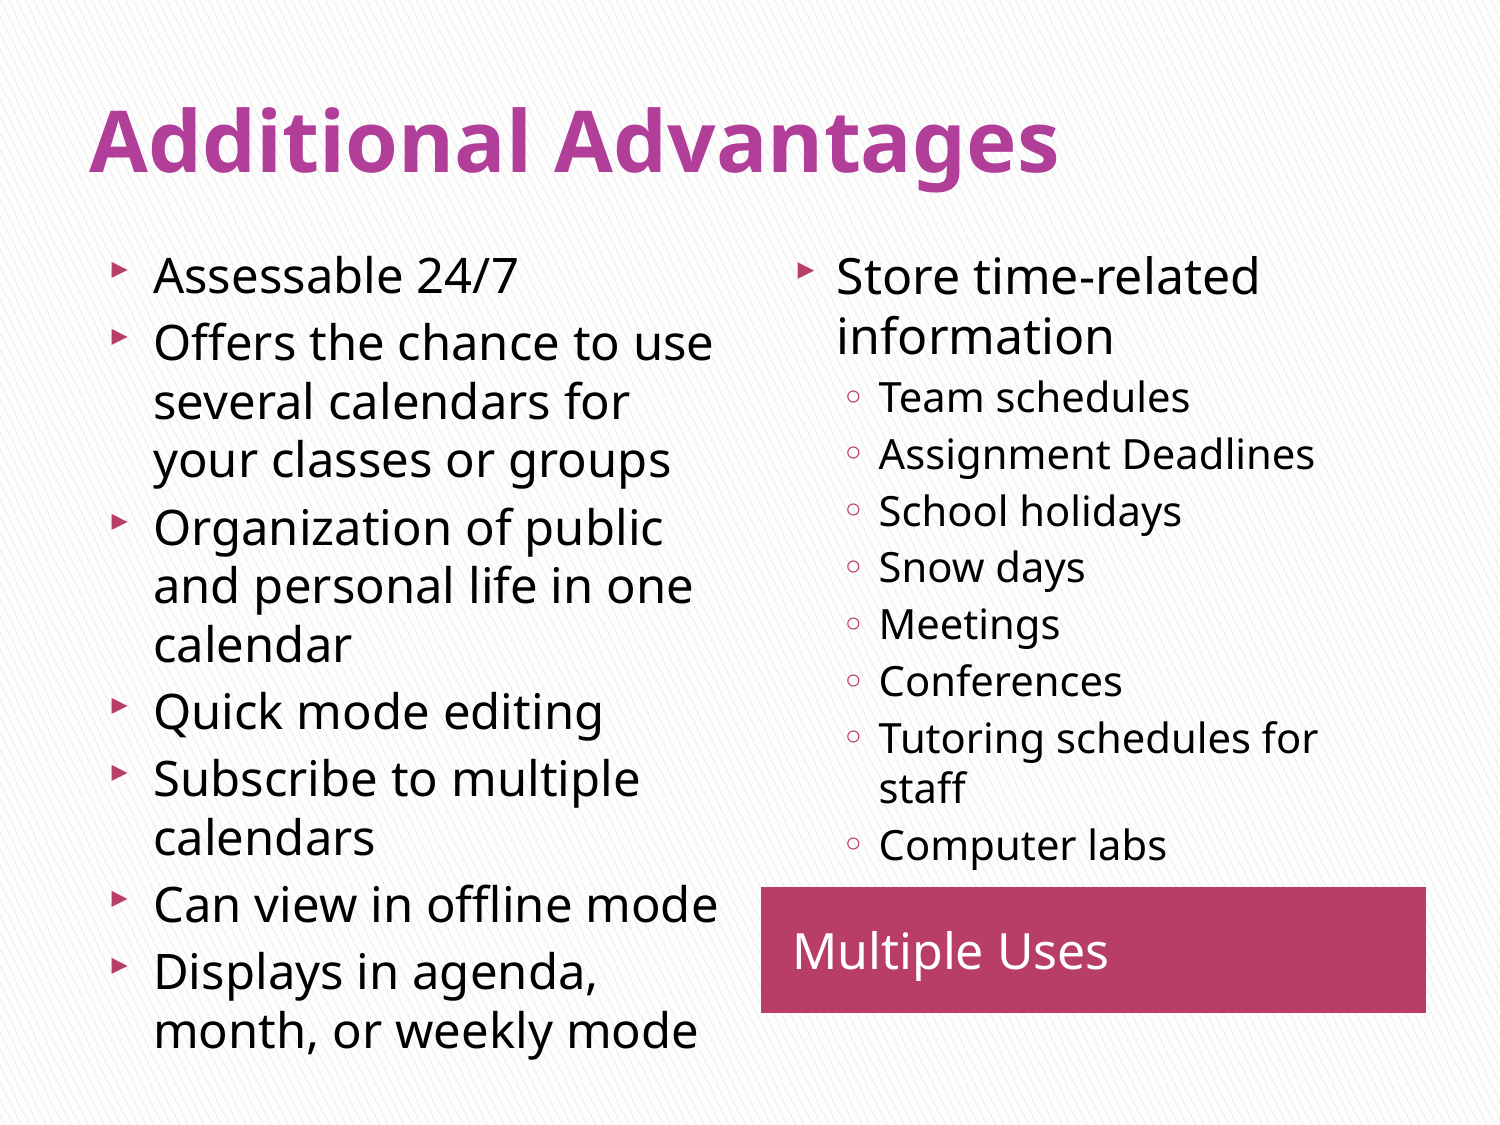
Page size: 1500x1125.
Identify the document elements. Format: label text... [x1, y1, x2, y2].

list Store time-related information Team schedules Assignment Deadlines School holidays Snow days Meetings Conferences Tutoring schedules for staff Computer labs [761, 236, 1425, 884]
title Additional Advantages [75, 44, 1425, 233]
list Multiple Uses [761, 887, 1426, 1013]
list Assessable 24/7 Offers the chance to use several calendars for your classes or groups Organization of public and personal life in one calendar Quick mode editing Subscribe to multiple calendars Can view in offline mode Displays in agenda, month, or weekly mode [75, 236, 738, 1088]
